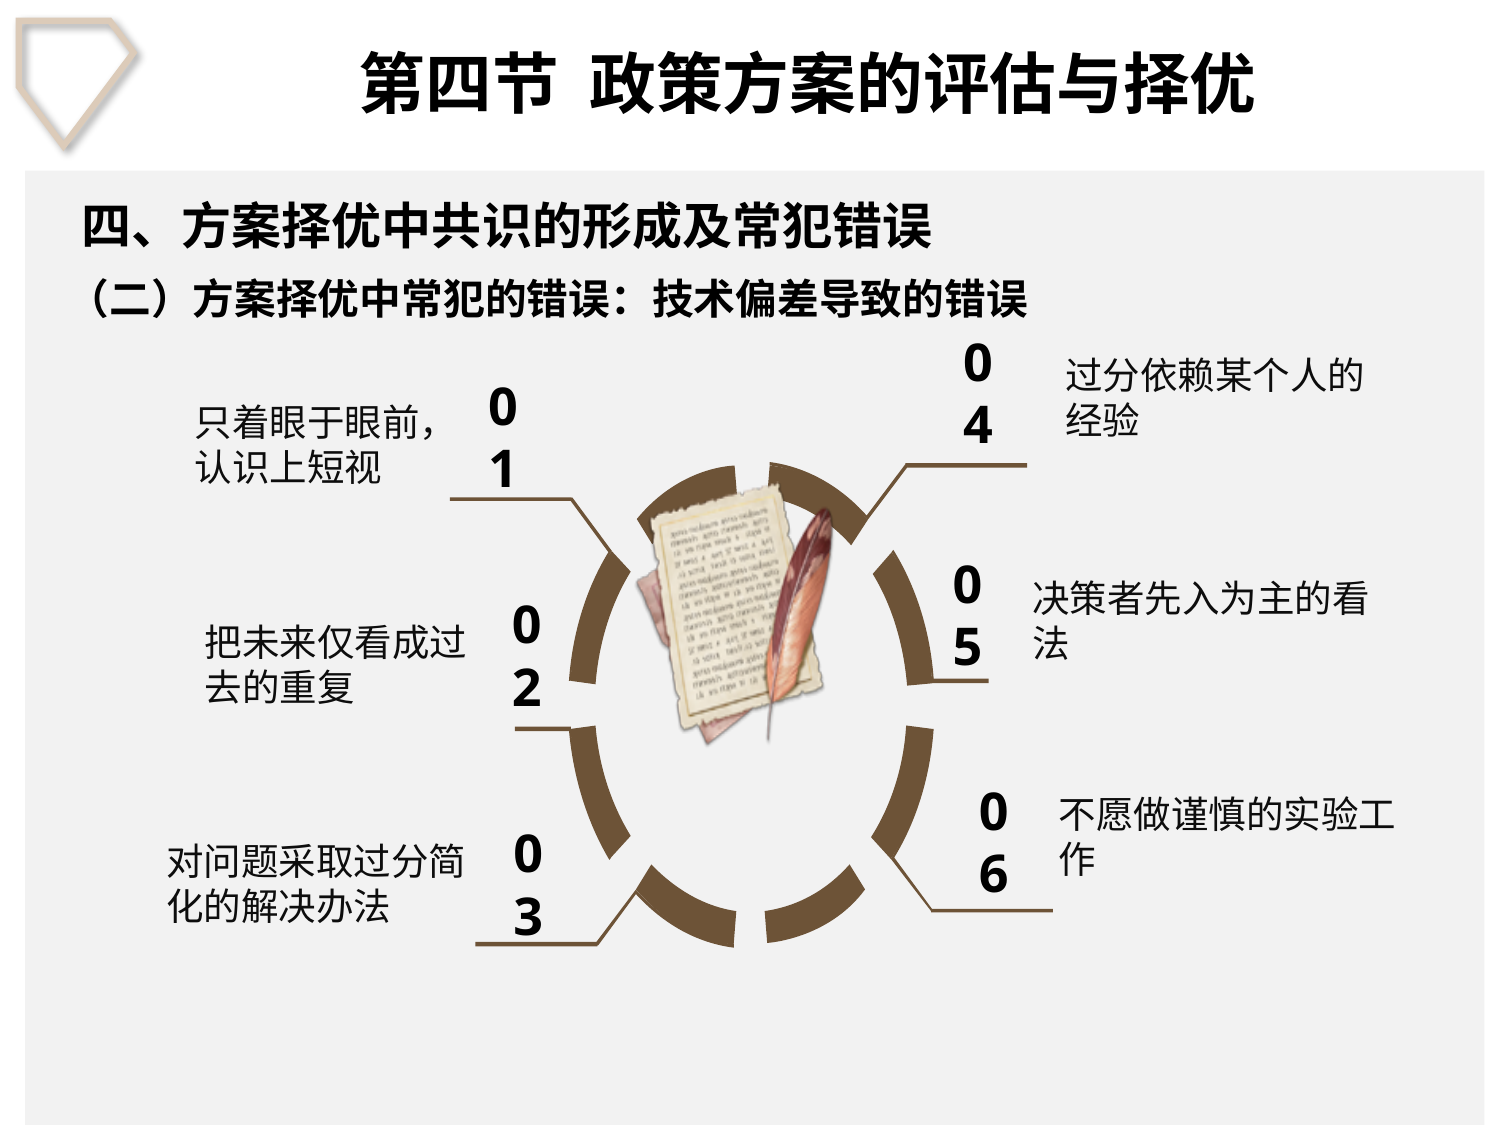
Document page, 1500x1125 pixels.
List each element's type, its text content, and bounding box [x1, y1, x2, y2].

text_box 过分依赖某个人的经验 [1050, 344, 1398, 449]
text_box 把未来仅看成过去的重复 [190, 611, 449, 717]
text_box 对问题采取过分简化的解决办法 [151, 831, 449, 936]
text_box 只着眼于眼前， 认识上短视 [179, 391, 463, 497]
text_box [1028, 462, 1053, 948]
text_box [24, 170, 1485, 1125]
text_box 不愿做谨慎的实验工作 [1053, 783, 1446, 889]
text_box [449, 462, 463, 948]
picture [633, 480, 836, 751]
text_box 第四节 政策方案的评估与择优 [159, 16, 1457, 157]
text_box （二）方案择优中常犯的错误：技术偏差导致的错误 [52, 265, 1089, 331]
text_box 决策者先入为主的看法 [1053, 568, 1400, 673]
text_box 四、方案择优中共识的形成及常犯错误 [67, 187, 995, 263]
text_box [463, 320, 1028, 954]
